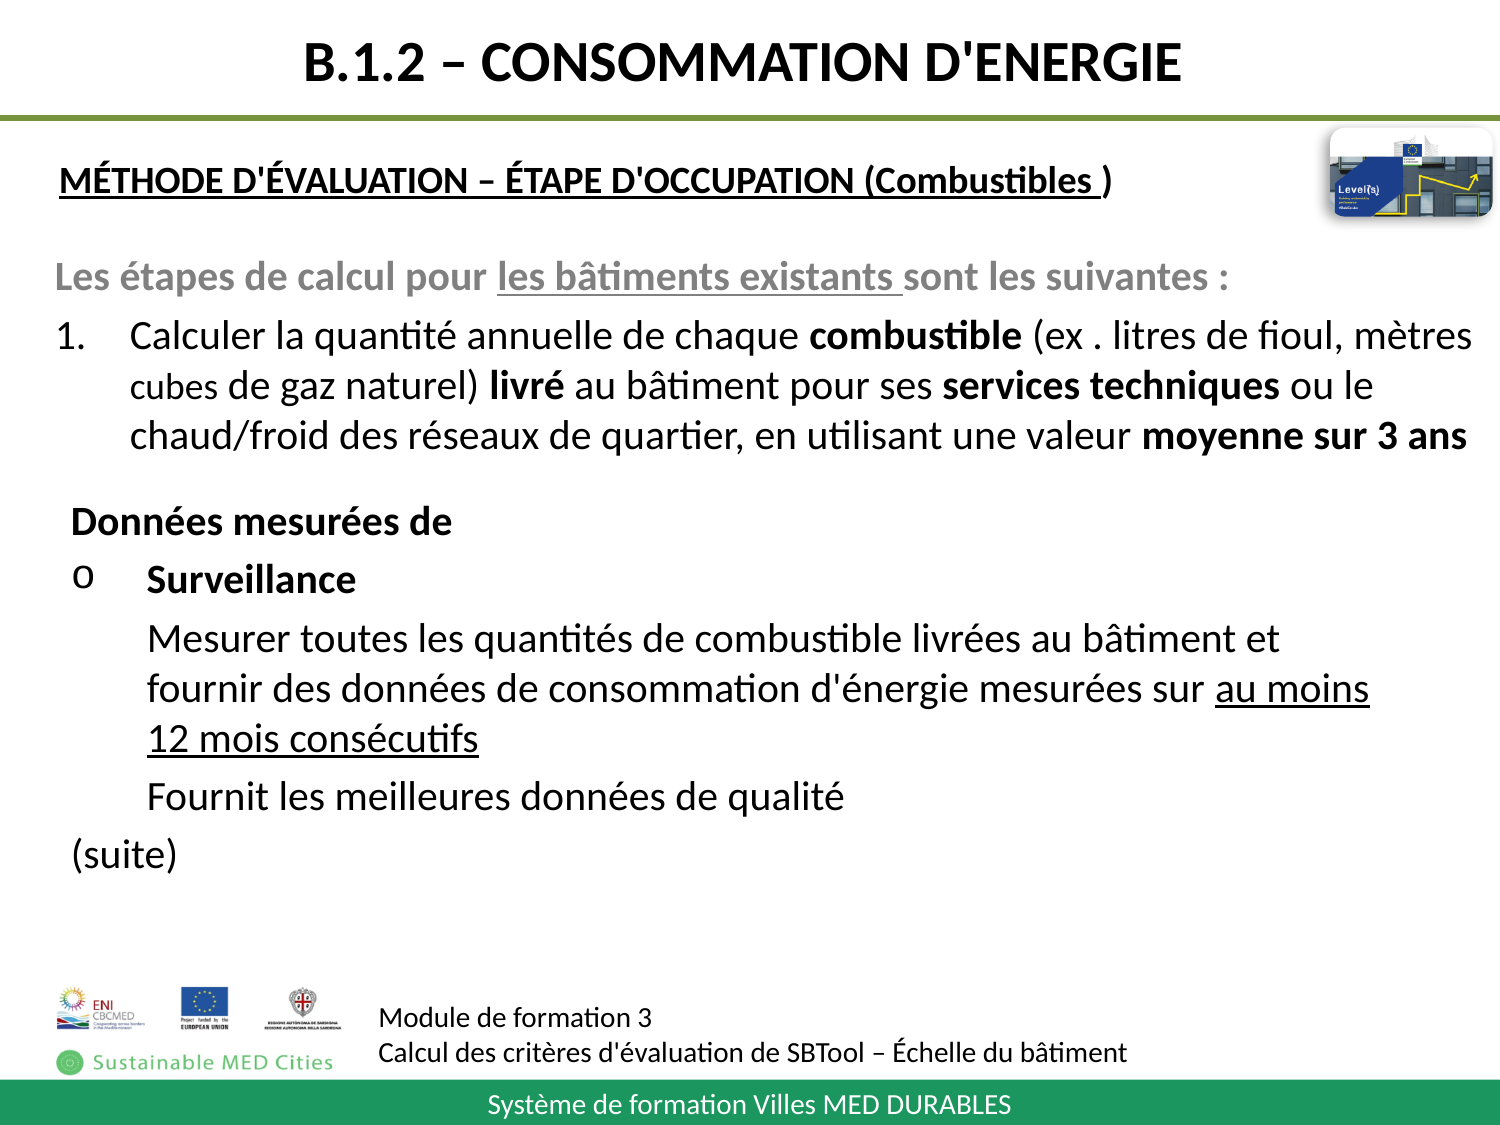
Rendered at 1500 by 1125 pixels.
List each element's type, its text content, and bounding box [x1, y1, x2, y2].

text_box Données mesurées de Surveillance Mesurer toutes les quantités de combustible livrées au bâtiment et fournir des données de consommation d'énergie mesurées sur au moins 12 mois consécutifs Fournit les meilleures données de qualité (suite) [55, 486, 1389, 950]
title B.1.2 – CONSOMMATION D'ENERGIE [0, 0, 1500, 117]
text_box Les étapes de calcul pour les bâtiments existants sont les suivantes : Calculer la quantité annuelle de chaque combustible (ex . litres de fioul, mètres cubes de gaz naturel) livré au bâtiment pour ses services techniques ou le chaud/froid des réseaux de quartier, en utilisant une valeur moyenne sur 3 ans [39, 241, 1500, 462]
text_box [0, 972, 1500, 1125]
picture [1329, 127, 1493, 217]
text_box MÉTHODE D'ÉVALUATION – ÉTAPE D'OCCUPATION (Combustibles ) [43, 147, 1331, 235]
